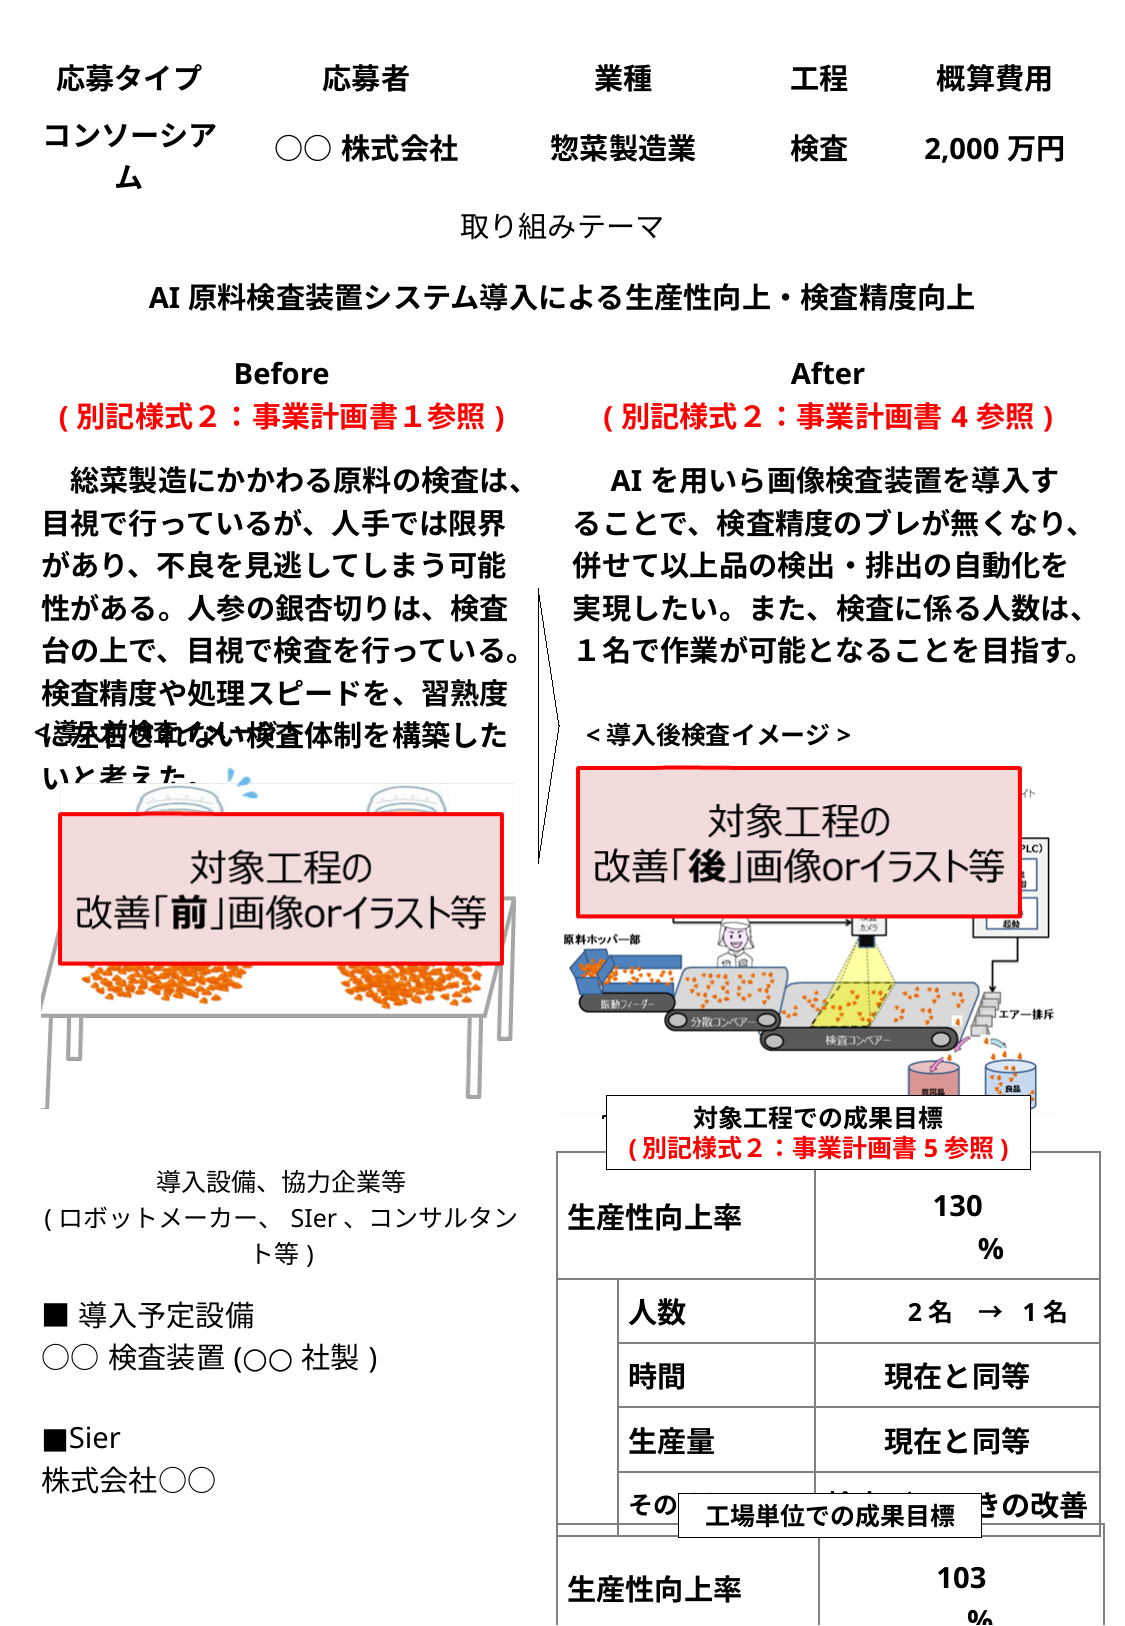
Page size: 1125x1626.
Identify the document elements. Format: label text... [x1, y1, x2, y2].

table_cell 2,000万円 [897, 101, 1094, 193]
picture [41, 753, 522, 1109]
table_header 取り組みテーマ [31, 193, 1094, 259]
picture [564, 764, 1055, 1119]
table_header 生産性向上率 [558, 1525, 818, 1625]
text_box 工場単位での成果目標 [678, 1493, 982, 1538]
text_box 対象工程での成果目標 (別記様式２：事業計画書5参照) [606, 1127, 1031, 1170]
table_header 業種 [505, 45, 742, 101]
table_header 103 % [820, 1525, 1103, 1625]
table_cell [558, 1280, 617, 1523]
table_header 導入設備、協力企業等 (ロボットメーカー、SIer、コンサルタント等) [31, 1151, 532, 1282]
table_header 生産性向上率 [558, 1153, 814, 1278]
table_header 概算費用 [897, 45, 1094, 101]
table_cell 現在と同等 [816, 1408, 1099, 1471]
table_header After (別記様式２：事業計画書4参照) [563, 343, 1094, 447]
table_cell 時間 [619, 1344, 814, 1406]
table_cell 2名 → 1名 [816, 1280, 1099, 1342]
table_cell AI原料検査装置システム導入による生産性向上・検査精度向上 [31, 259, 1094, 333]
table_header 応募者 [228, 45, 505, 101]
text_box [538, 588, 560, 864]
table_cell ■導入予定設備 ○○検査装置(○○社製) ■Sier 株式会社○○ [31, 1282, 532, 1625]
table_cell AIを用いら画像検査装置を導入することで、検査精度のブレが無くなり、併せて以上品の検出・排出の自動化を実現したい。また、検査に係る人数は、１名で作業が可能となることを目指す。 [563, 447, 1094, 1151]
table_cell 総菜製造にかかわる原料の検査は、目視で行っているが、人手では限界があり、不良を見逃してしまう可能性がある。人参の銀杏切りは、検査台の上で、目視で検査を行っている。検査精度や処理スピードを、習熟度に左右されない検査体制を構築したいと考えた。 [31, 447, 532, 1151]
table_cell 現在と同等 [816, 1344, 1099, 1406]
table_cell ○○株式会社 [228, 101, 505, 193]
table_cell 検査バラつきの改善 [816, 1473, 1099, 1523]
table_cell 人数 [619, 1280, 814, 1342]
table_cell 検査 [742, 101, 897, 193]
table_cell 生産量 [619, 1408, 814, 1471]
table_header Before (別記様式２：事業計画書１参照) [31, 343, 532, 447]
text_box <導入後検査イメージ> [571, 712, 951, 758]
text_box <導入前検査イメージ> [18, 708, 398, 755]
table_cell コンソーシアム [31, 101, 228, 193]
table_header 工程 [742, 45, 897, 101]
table_cell 惣菜製造業 [505, 101, 742, 193]
table_cell その他効果 [619, 1473, 814, 1523]
table_header 130 % [816, 1153, 1099, 1278]
table_header 応募タイプ [31, 45, 228, 101]
